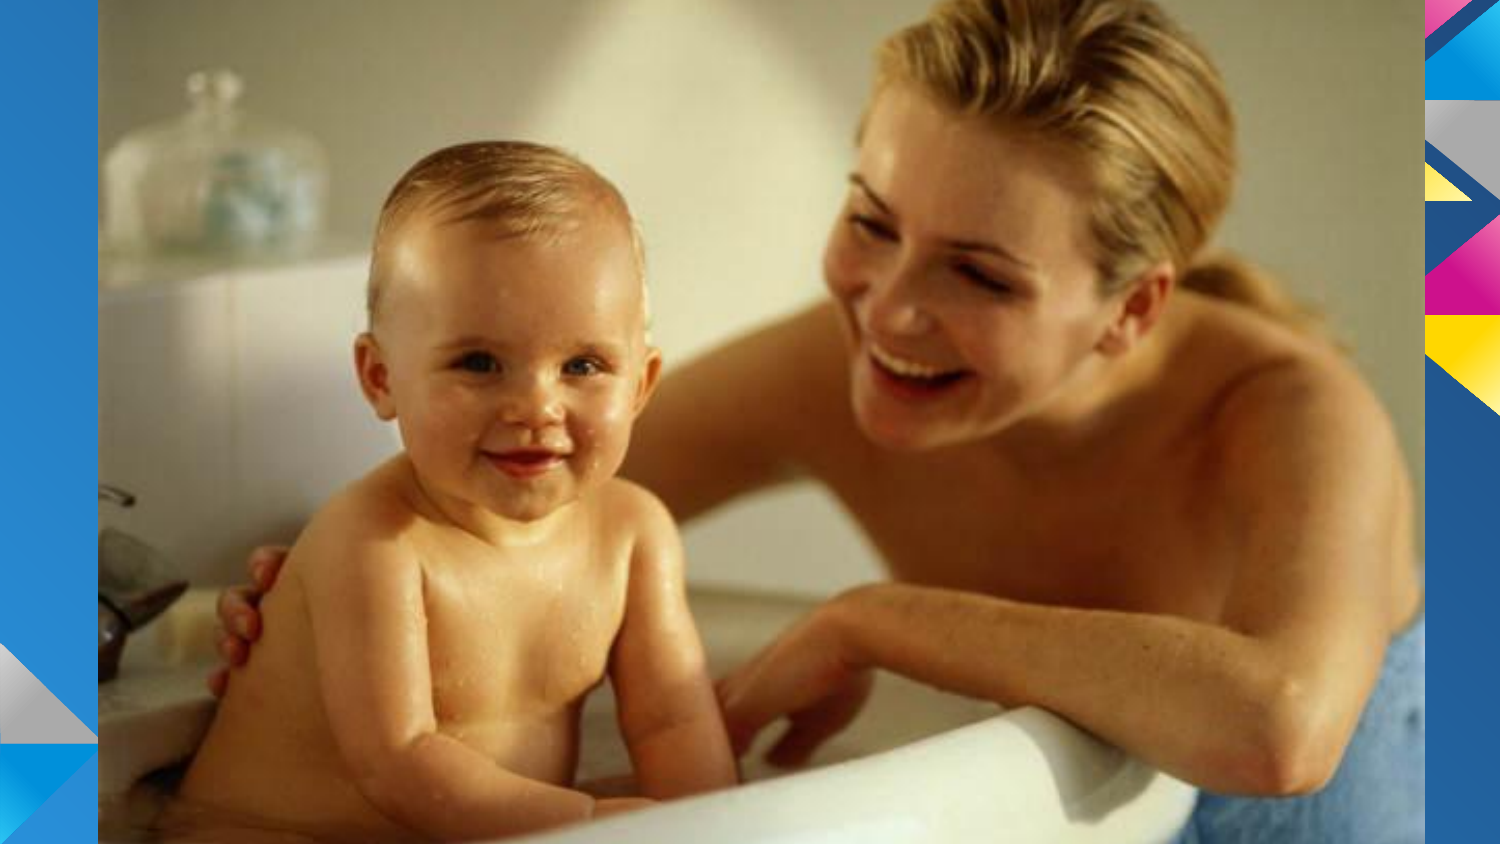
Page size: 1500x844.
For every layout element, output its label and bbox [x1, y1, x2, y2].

picture [98, 0, 1426, 844]
